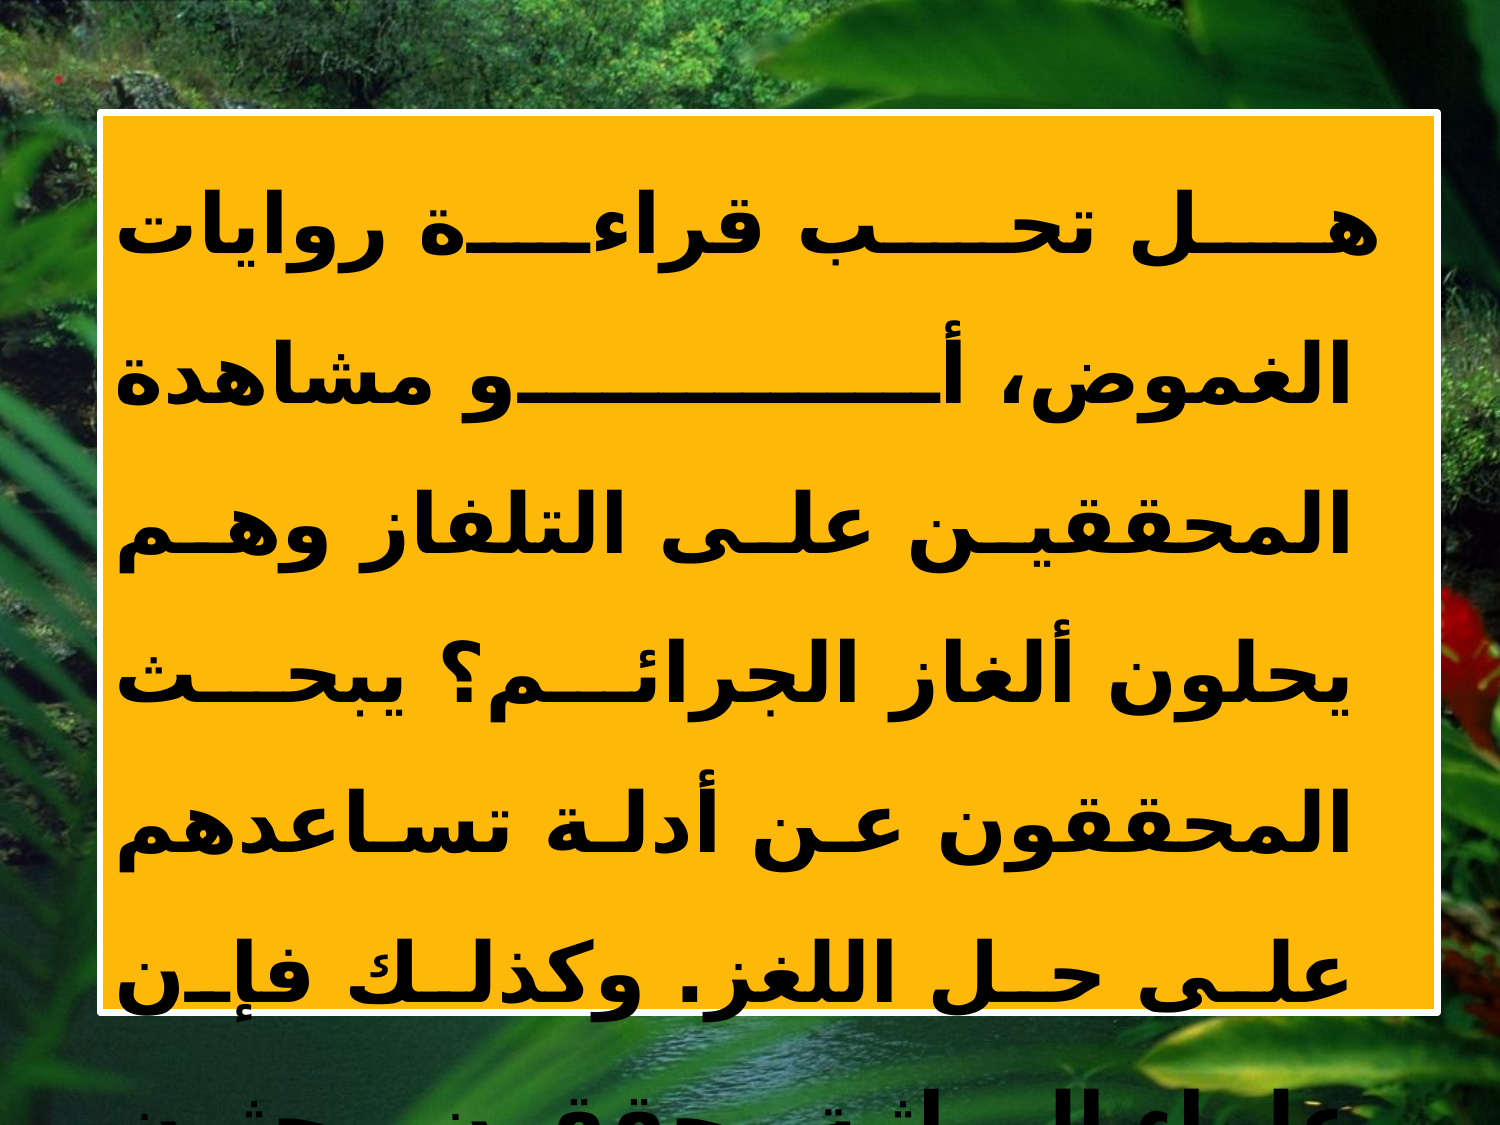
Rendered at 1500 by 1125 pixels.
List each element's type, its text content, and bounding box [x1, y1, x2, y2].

list هل تحب قراءة روايات الغموض، أو مشاهدة المحققين على التلفاز وهم يحلون ألغاز الجرائم؟ يبحث المحققون عن أدلة تساعدهم على حل اللغز. وكذلك فإن علماء الوراثة محققون يبحثون عن أدلة في أسرار الوراثة وألغازها. [97, 109, 1441, 1016]
picture [0, 0, 1500, 1125]
